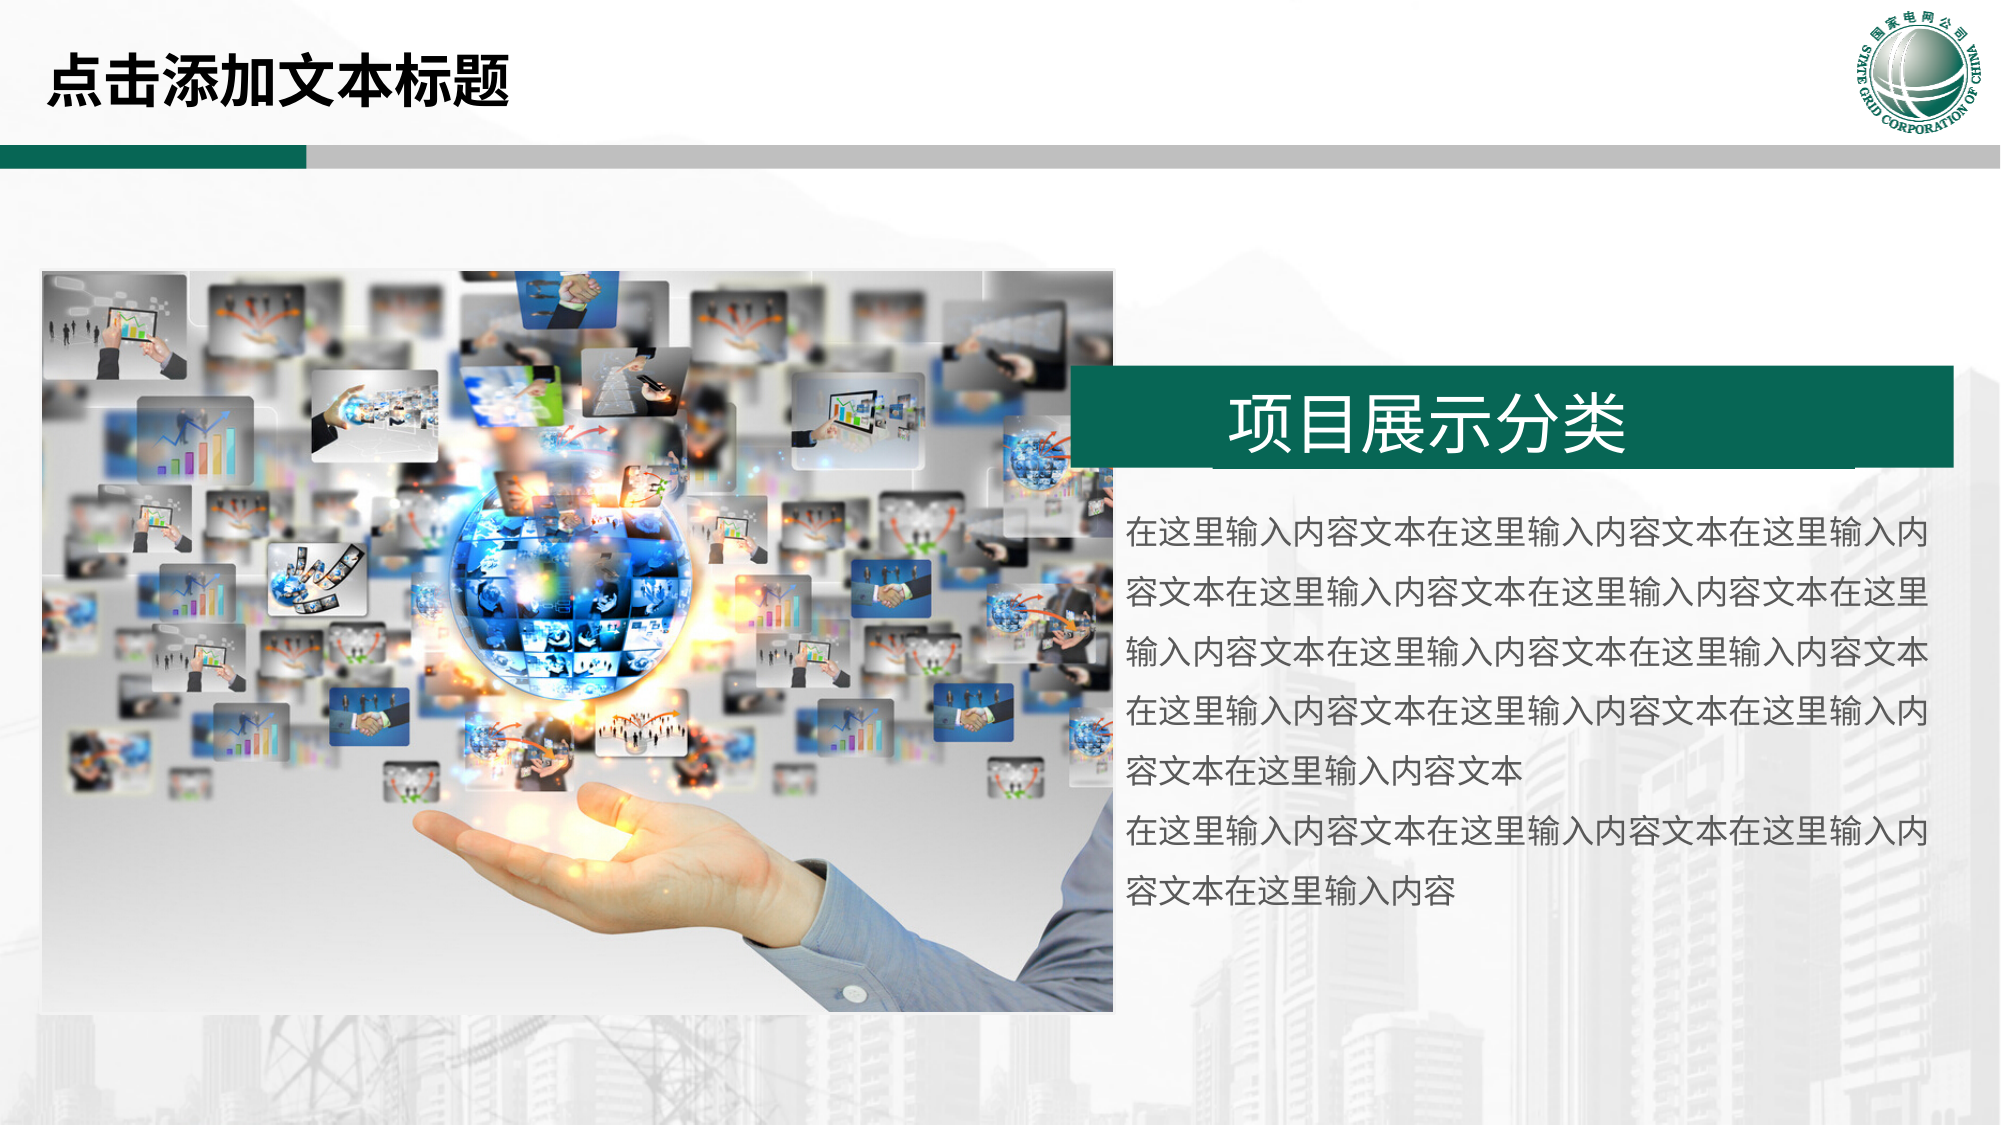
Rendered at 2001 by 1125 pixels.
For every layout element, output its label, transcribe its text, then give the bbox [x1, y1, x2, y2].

text_box 点击添加文本标题 [0, 37, 692, 122]
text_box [1070, 365, 1954, 470]
text_box 在这里输入内容文本在这里输入内容文本在这里输入内容文本在这里输入内容文本在这里输入内容文本在这里输入内容文本在这里输入内容文本在这里输入内容文本在这里输入内容文本在这里输入内容文本在这里输入内容文本在这里输入内容文本 在这里输入内容文本在这里输入内容文本在这里输入内容文本在这里输入内容 [1113, 483, 1946, 918]
picture [0, 169, 2001, 1125]
picture [0, 0, 2001, 145]
